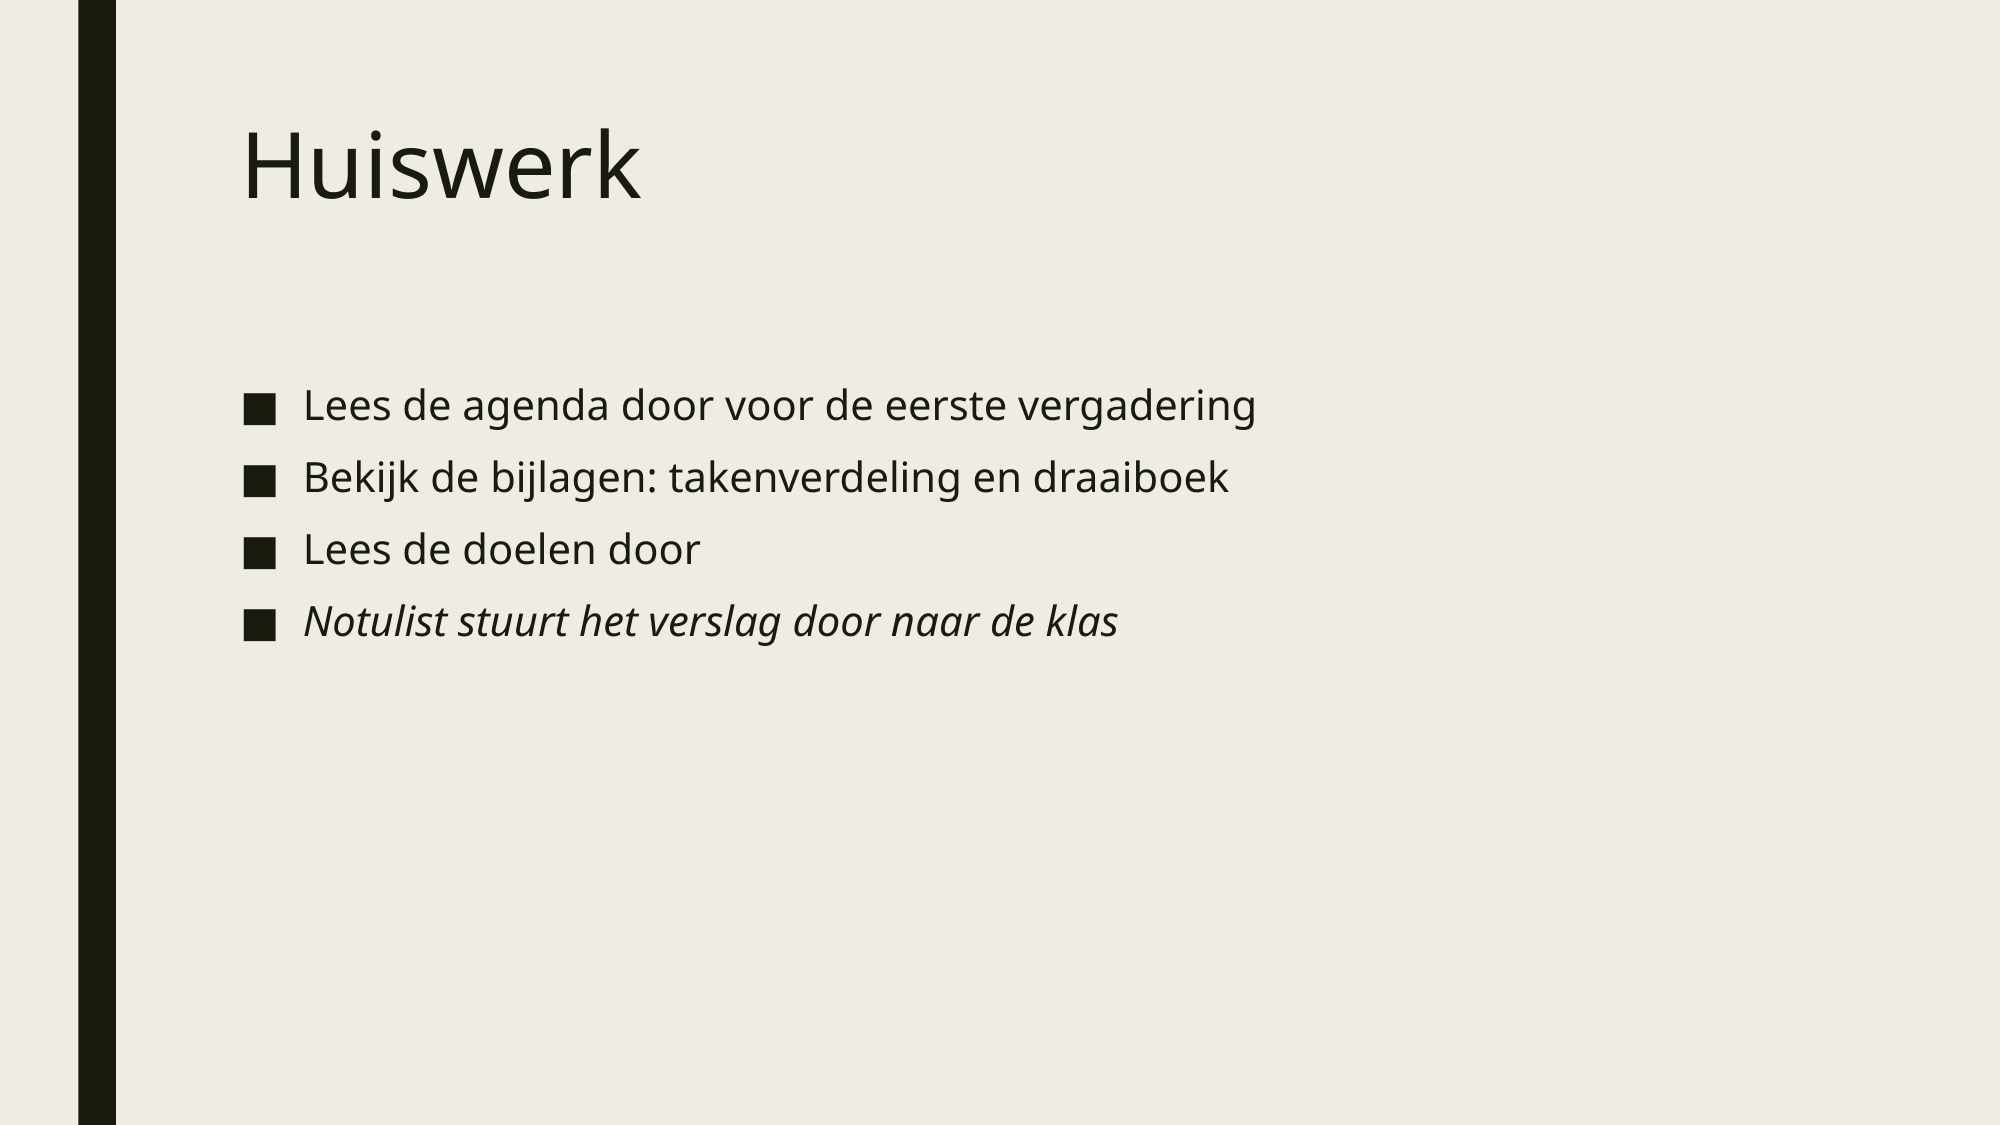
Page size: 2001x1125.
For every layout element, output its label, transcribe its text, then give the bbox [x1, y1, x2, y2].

list Lees de agenda door voor de eerste vergadering Bekijk de bijlagen: takenverdeling en draaiboek Lees de doelen door Notulist stuurt het verslag door naar de klas [225, 375, 1800, 963]
title Huiswerk [225, 112, 1800, 357]
